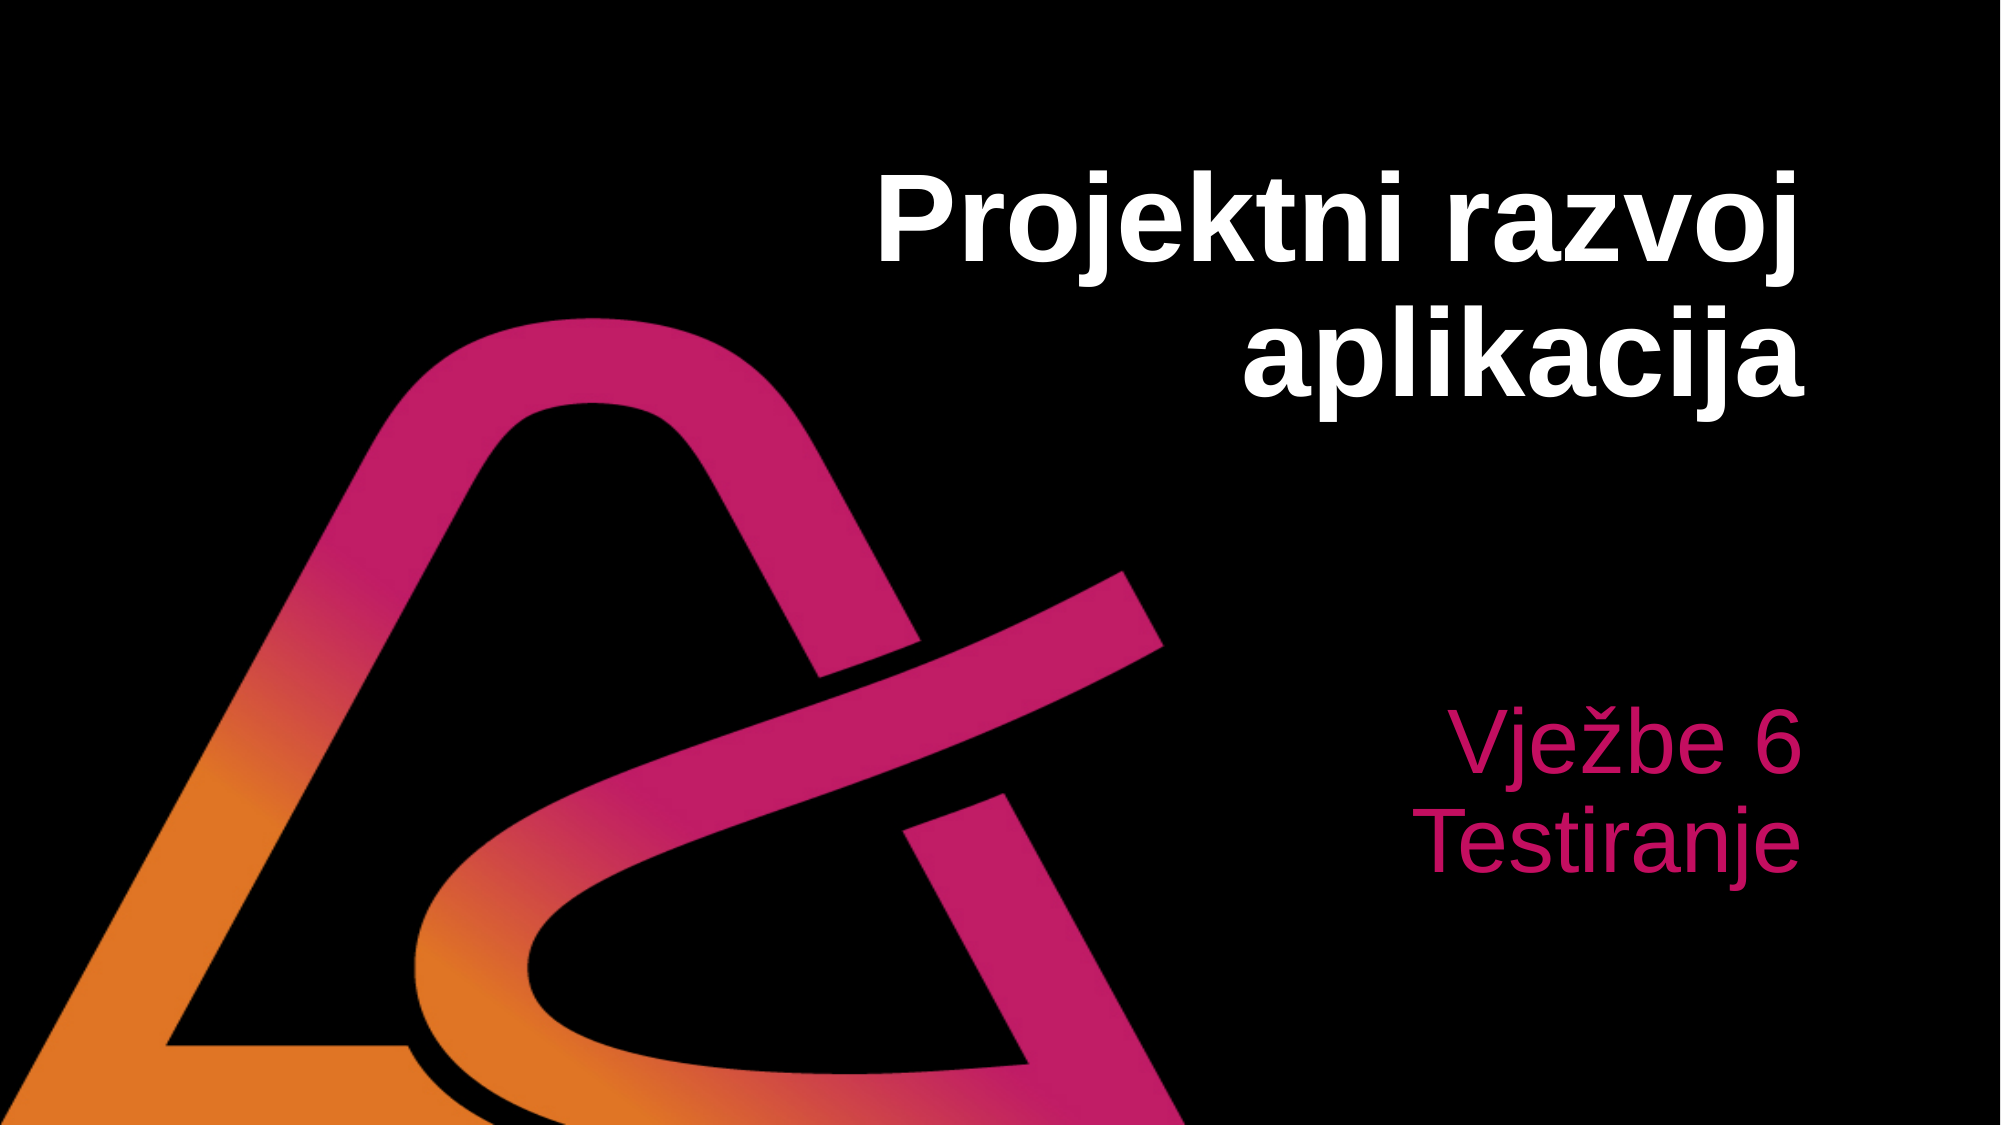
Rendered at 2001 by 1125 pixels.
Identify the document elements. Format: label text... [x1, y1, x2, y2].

picture [0, 0, 2001, 1125]
title Projektni razvoj aplikacija Vježbe 6 Testiranje [791, 146, 1820, 735]
